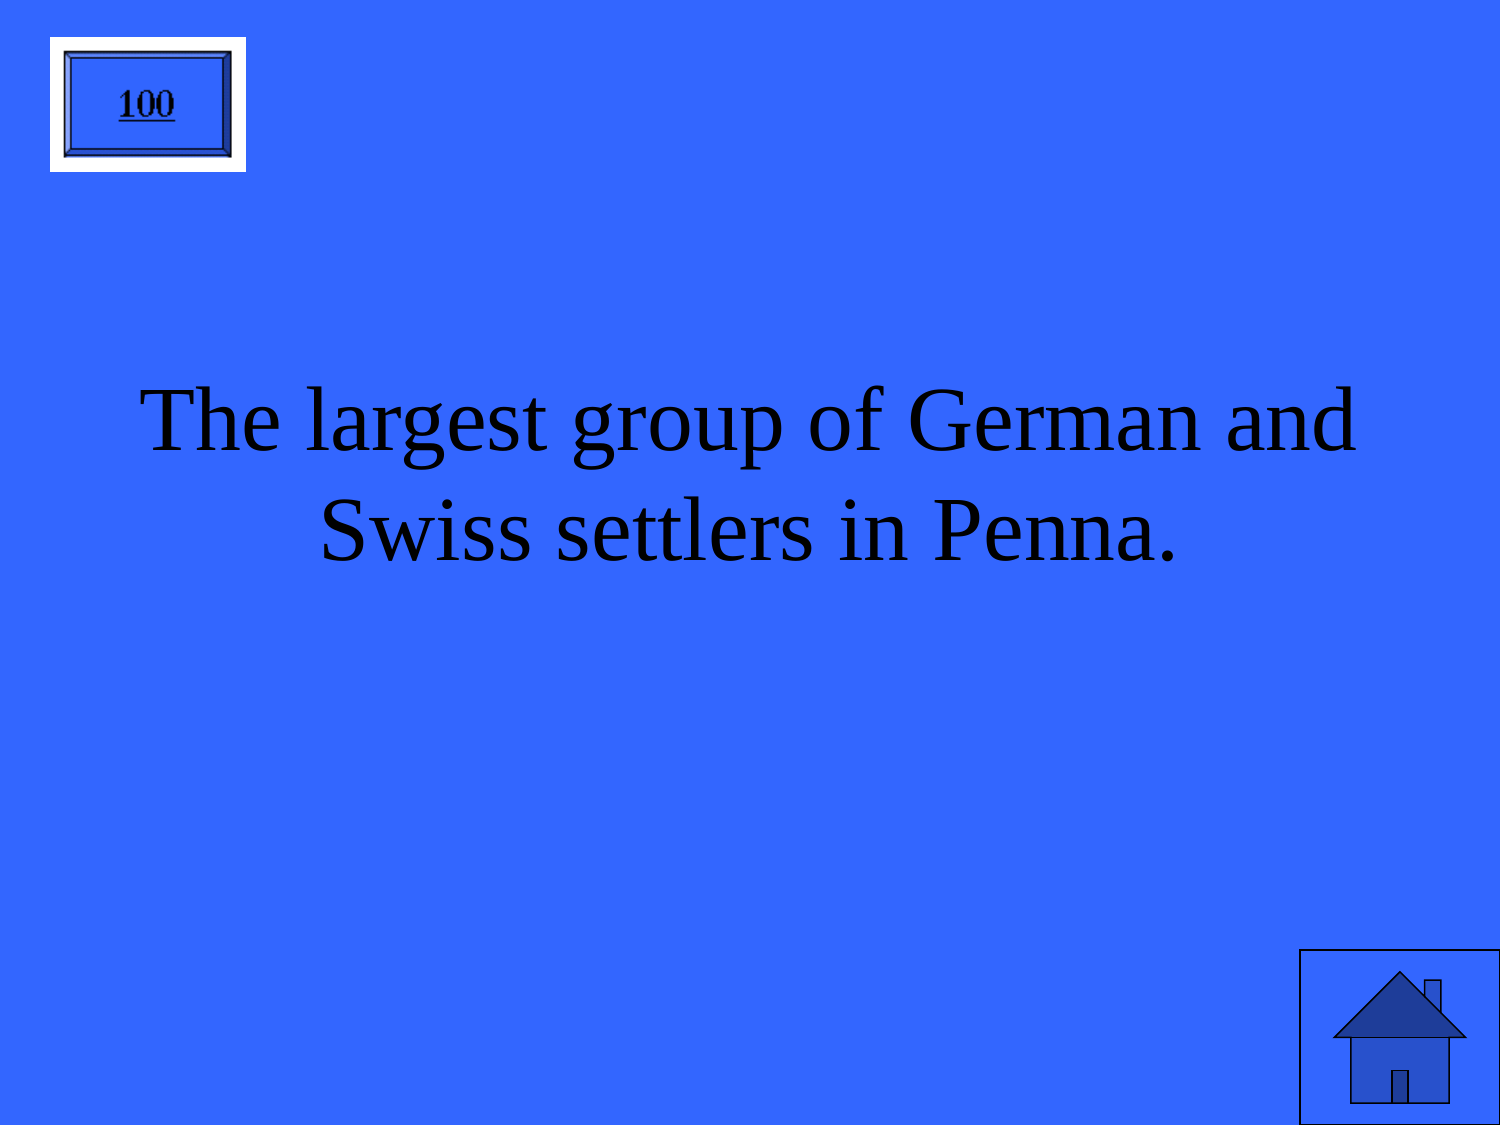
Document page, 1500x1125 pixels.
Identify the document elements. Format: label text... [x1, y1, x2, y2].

picture [49, 37, 246, 173]
text_box [1299, 950, 1500, 1125]
title The largest group of German and Swiss settlers in Penna. [112, 375, 1388, 563]
